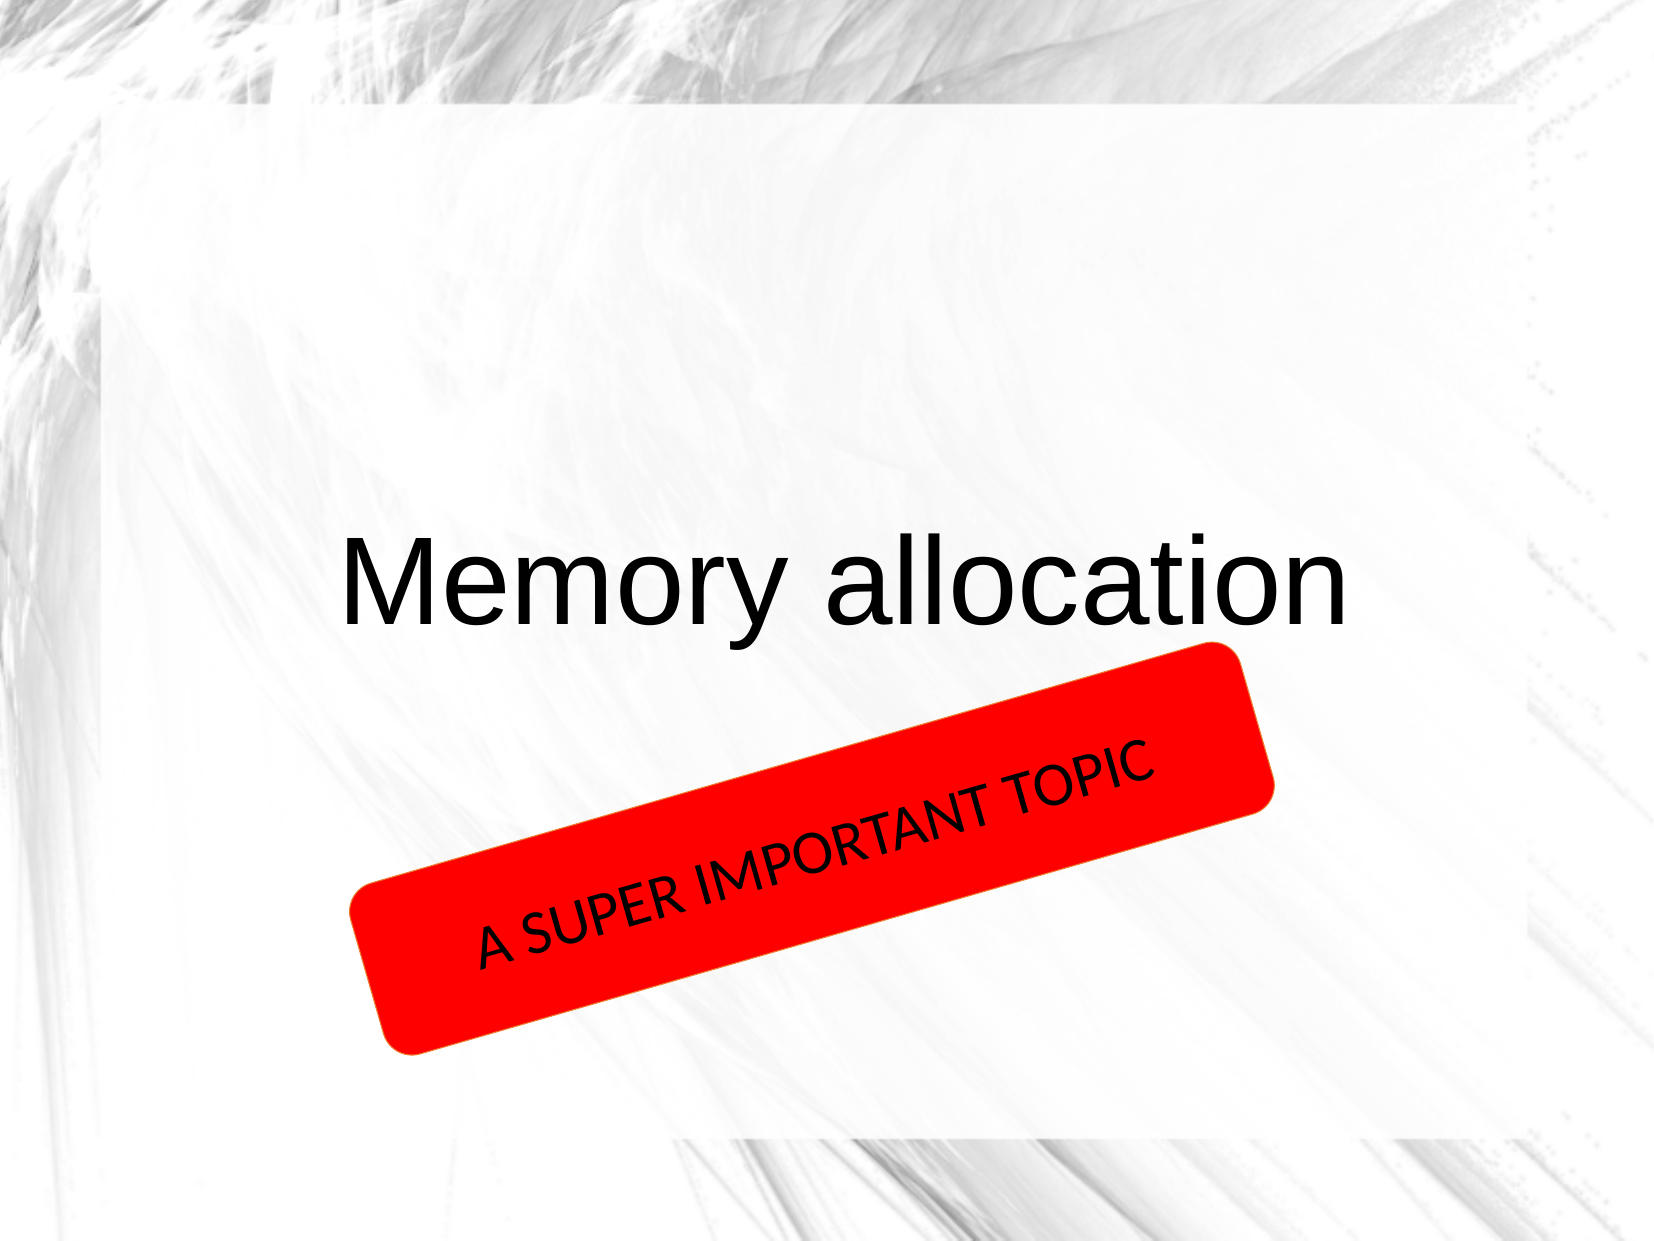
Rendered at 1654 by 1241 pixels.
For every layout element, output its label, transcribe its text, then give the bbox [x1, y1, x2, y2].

list Memory allocation [118, 319, 1571, 1109]
text_box A SUPER IMPORTANT TOPIC [349, 641, 1275, 1056]
picture [0, 0, 1654, 1241]
